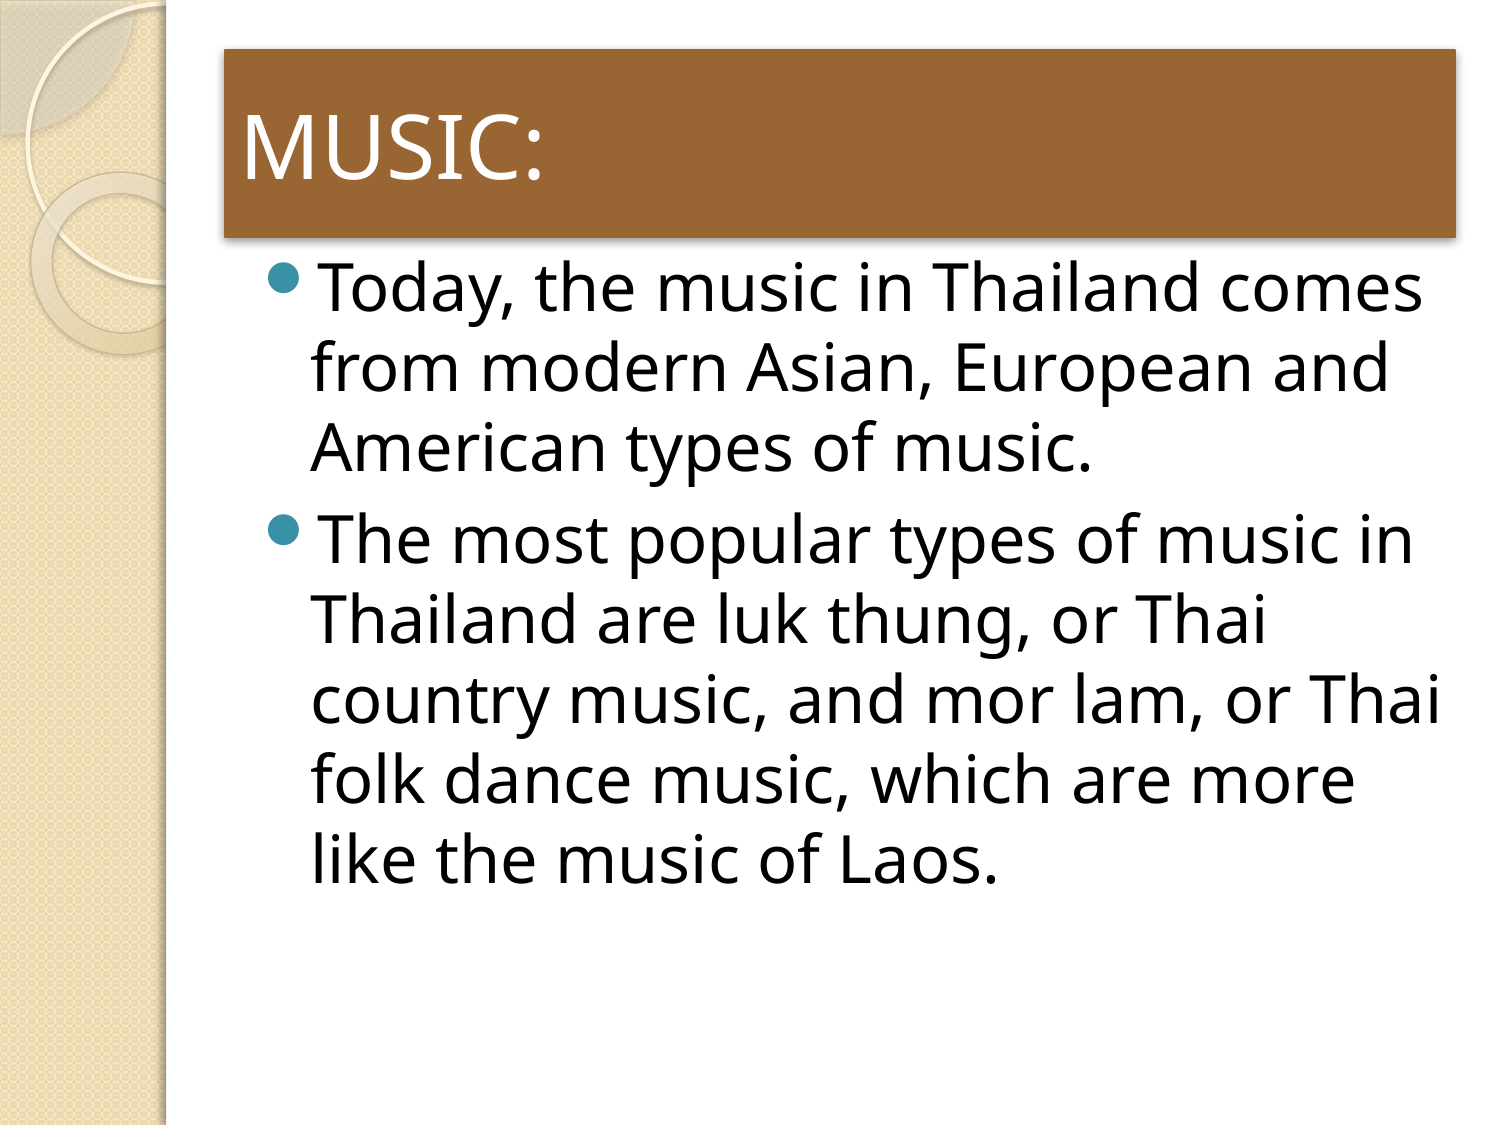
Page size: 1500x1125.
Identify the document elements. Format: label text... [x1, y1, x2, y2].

list Today, the music in Thailand comes from modern Asian, European and American types of music. The most popular types of music in Thailand are luk thung, or Thai country music, and mor lam, or Thai folk dance music, which are more like the music of Laos. [235, 237, 1466, 1025]
title MUSIC: [224, 49, 1456, 238]
